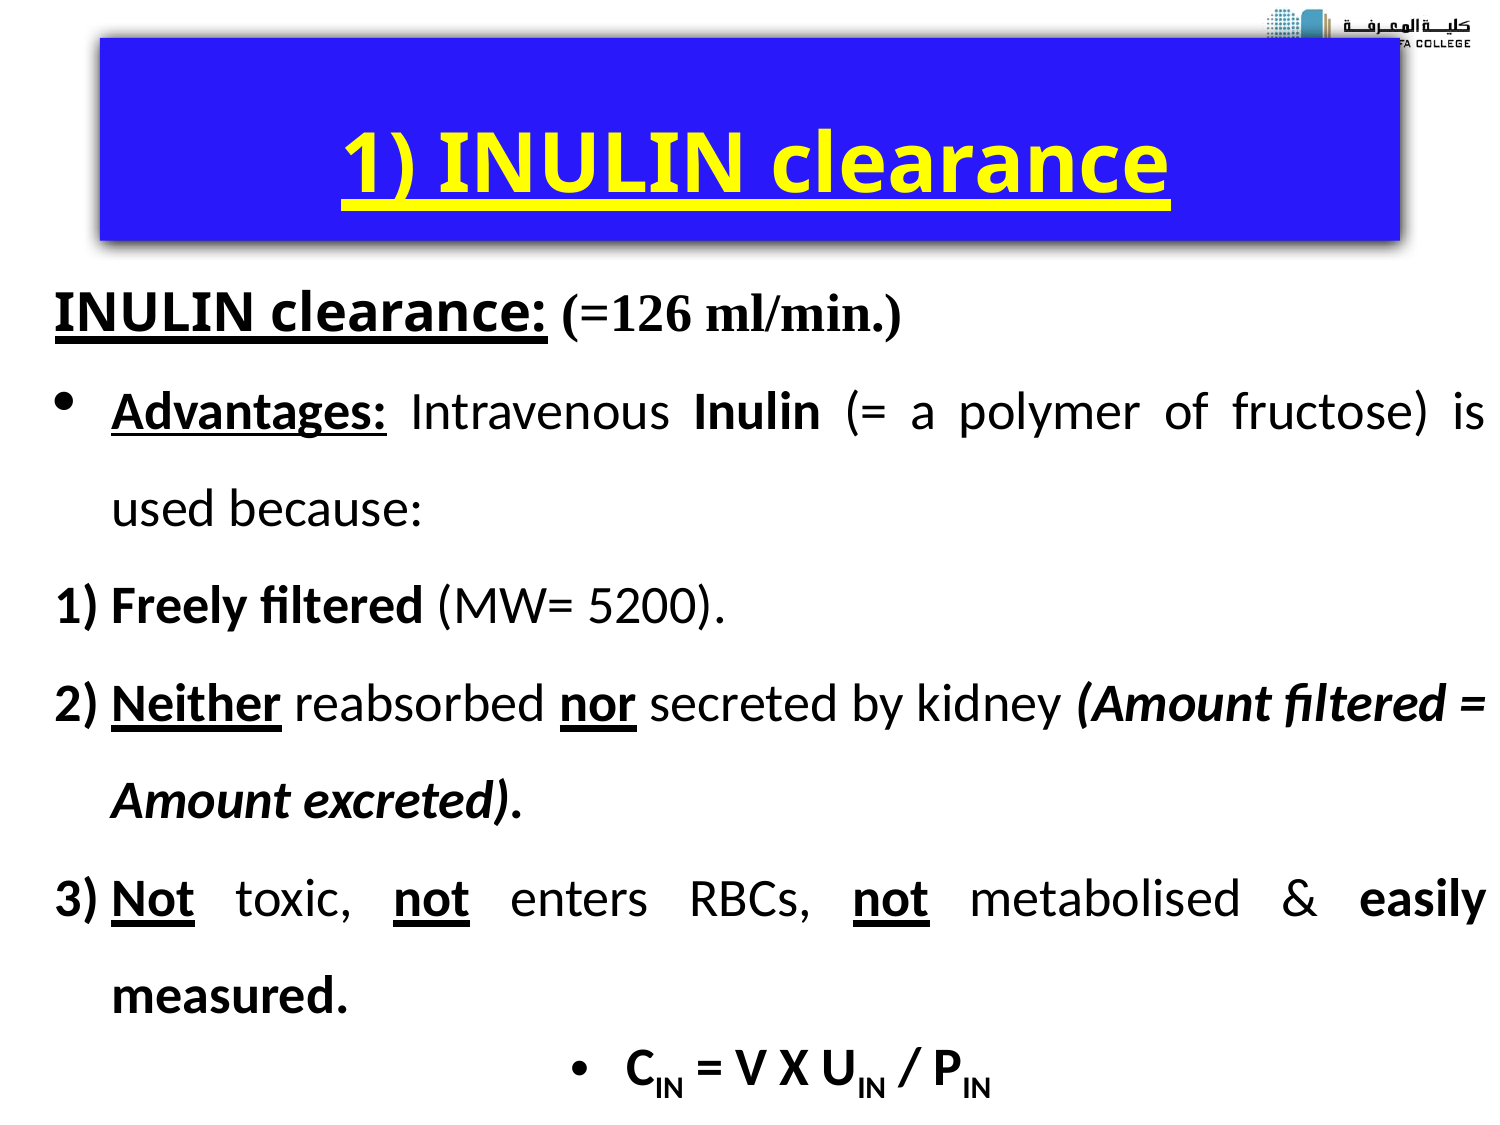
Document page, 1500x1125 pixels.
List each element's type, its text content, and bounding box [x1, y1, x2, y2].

picture [1262, 0, 1475, 65]
list INULIN clearance: (=126 ml/min.) Advantages: Intravenous Inulin (= a polymer of fructose) is used because: Freely filtered (MW= 5200). Neither reabsorbed nor secreted by kidney (Amount filtered = Amount excreted). Not toxic, not enters RBCs, not metabolised & easily measured. CIN = V X UIN / PIN [40, 237, 1500, 1055]
title 1) INULIN clearance [99, 37, 1400, 241]
